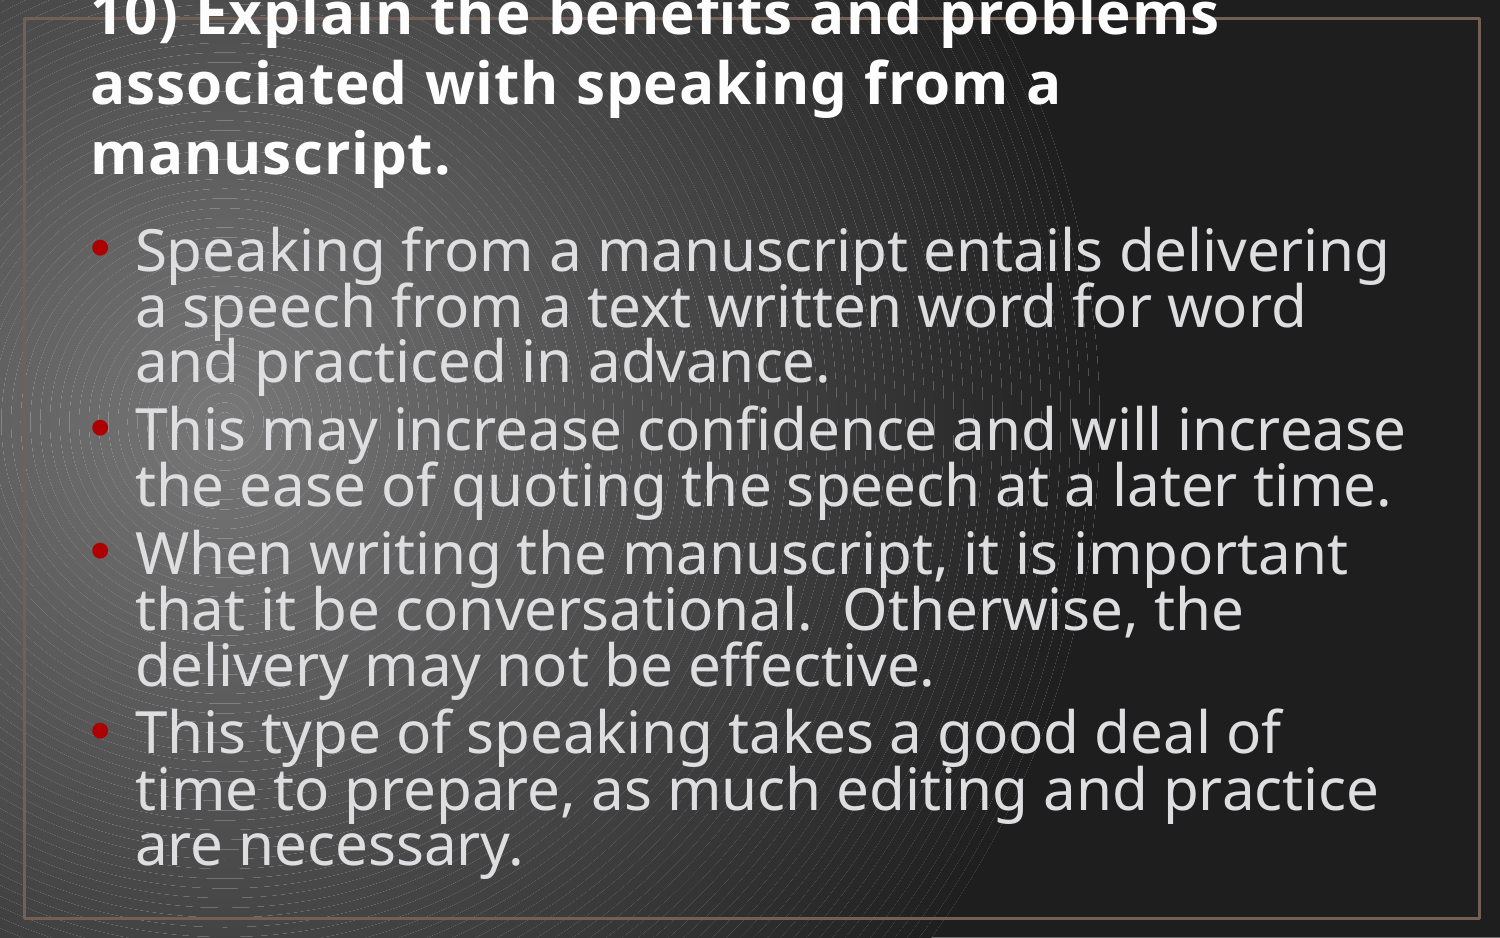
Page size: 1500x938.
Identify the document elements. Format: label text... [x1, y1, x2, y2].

list Speaking from a manuscript entails delivering a speech from a text written word for word and practiced in advance. This may increase confidence and will increase the ease of quoting the speech at a later time. When writing the manuscript, it is important that it be conversational. Otherwise, the delivery may not be effective. This type of speaking takes a good deal of time to prepare, as much editing and practice are necessary. [75, 218, 1425, 838]
title 10) Explain the benefits and problems associated with speaking from a manuscript. [75, 37, 1425, 194]
